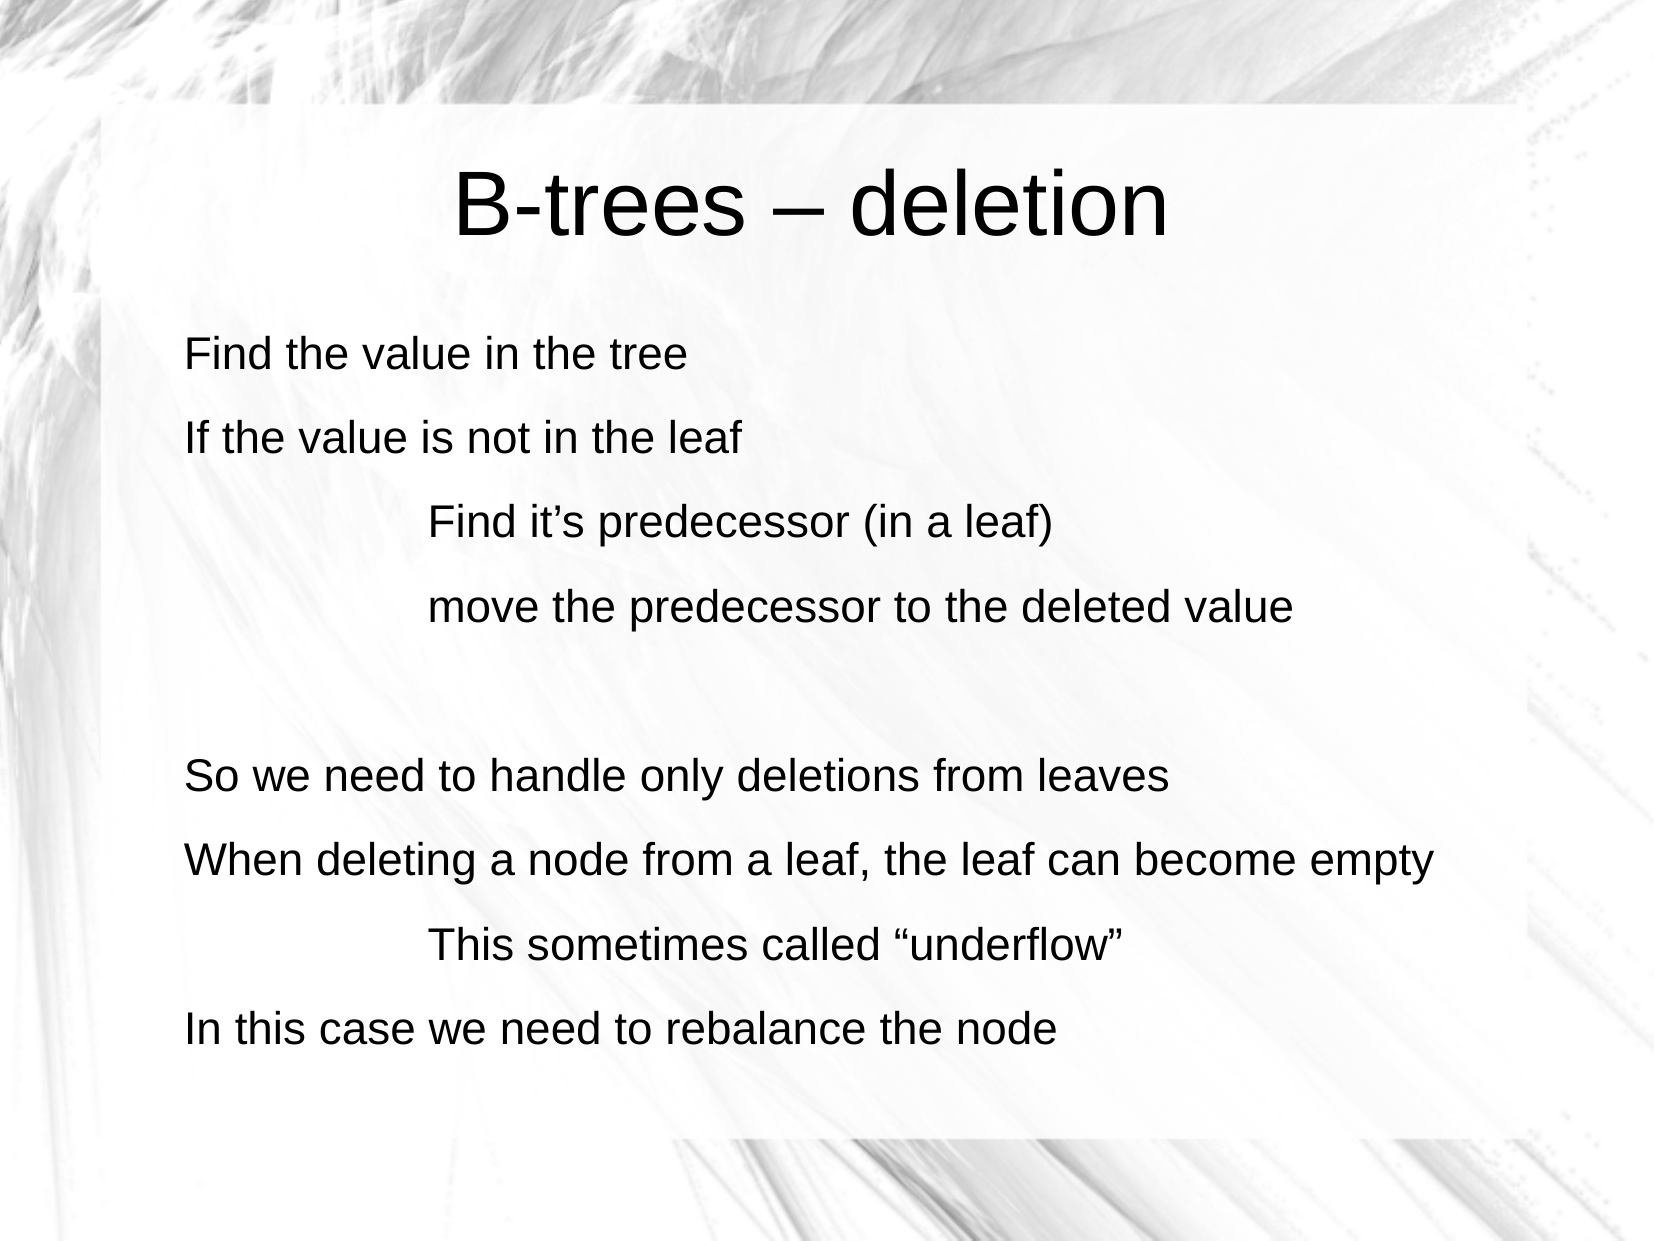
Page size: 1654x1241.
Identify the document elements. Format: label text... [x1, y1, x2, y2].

picture [0, 0, 1654, 1241]
list Find the value in the tree If the value is not in the leaf Find it’s predecessor (in a leaf) move the predecessor to the deleted value So we need to handle only deletions from leaves When deleting a node from a leaf, the leaf can become empty This sometimes called “underflow” In this case we need to rebalance the node [118, 319, 1571, 1109]
title B-trees – deletion [118, 93, 1506, 299]
